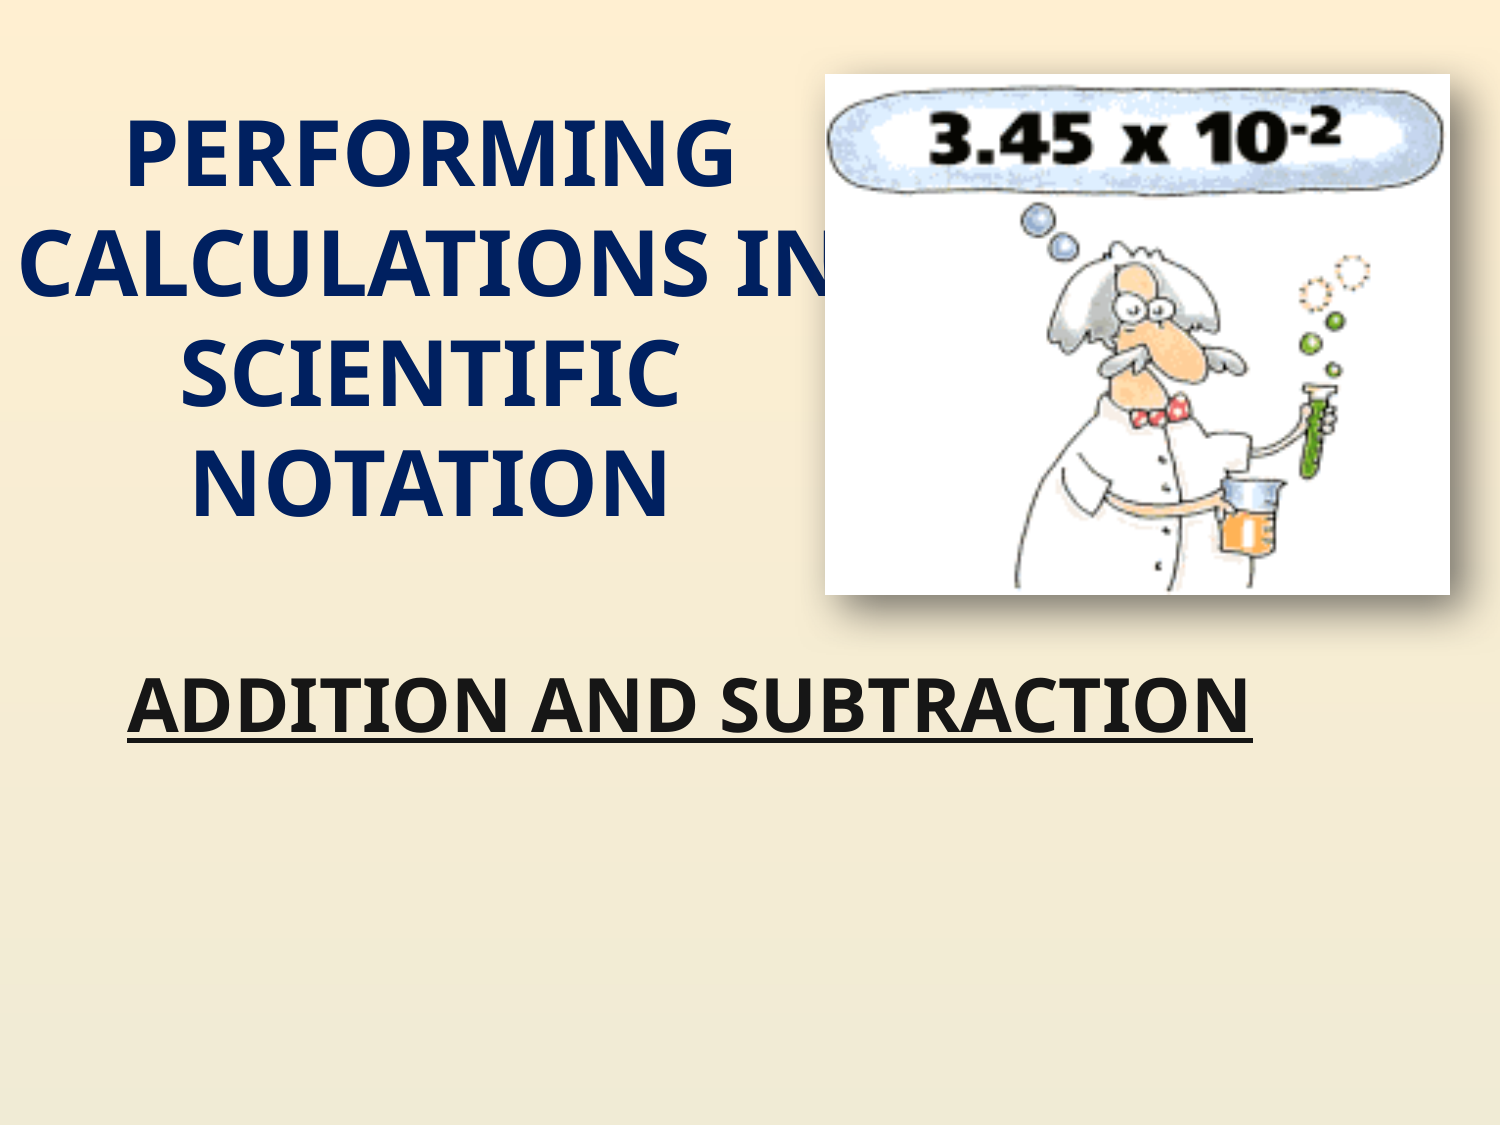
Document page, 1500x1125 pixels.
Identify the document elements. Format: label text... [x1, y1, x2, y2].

picture [824, 74, 1451, 595]
text_box PERFORMING CALCULATIONS IN SCIENTIFIC NOTATION [0, 87, 814, 543]
text_box ADDITION AND SUBTRACTION [112, 649, 1388, 755]
